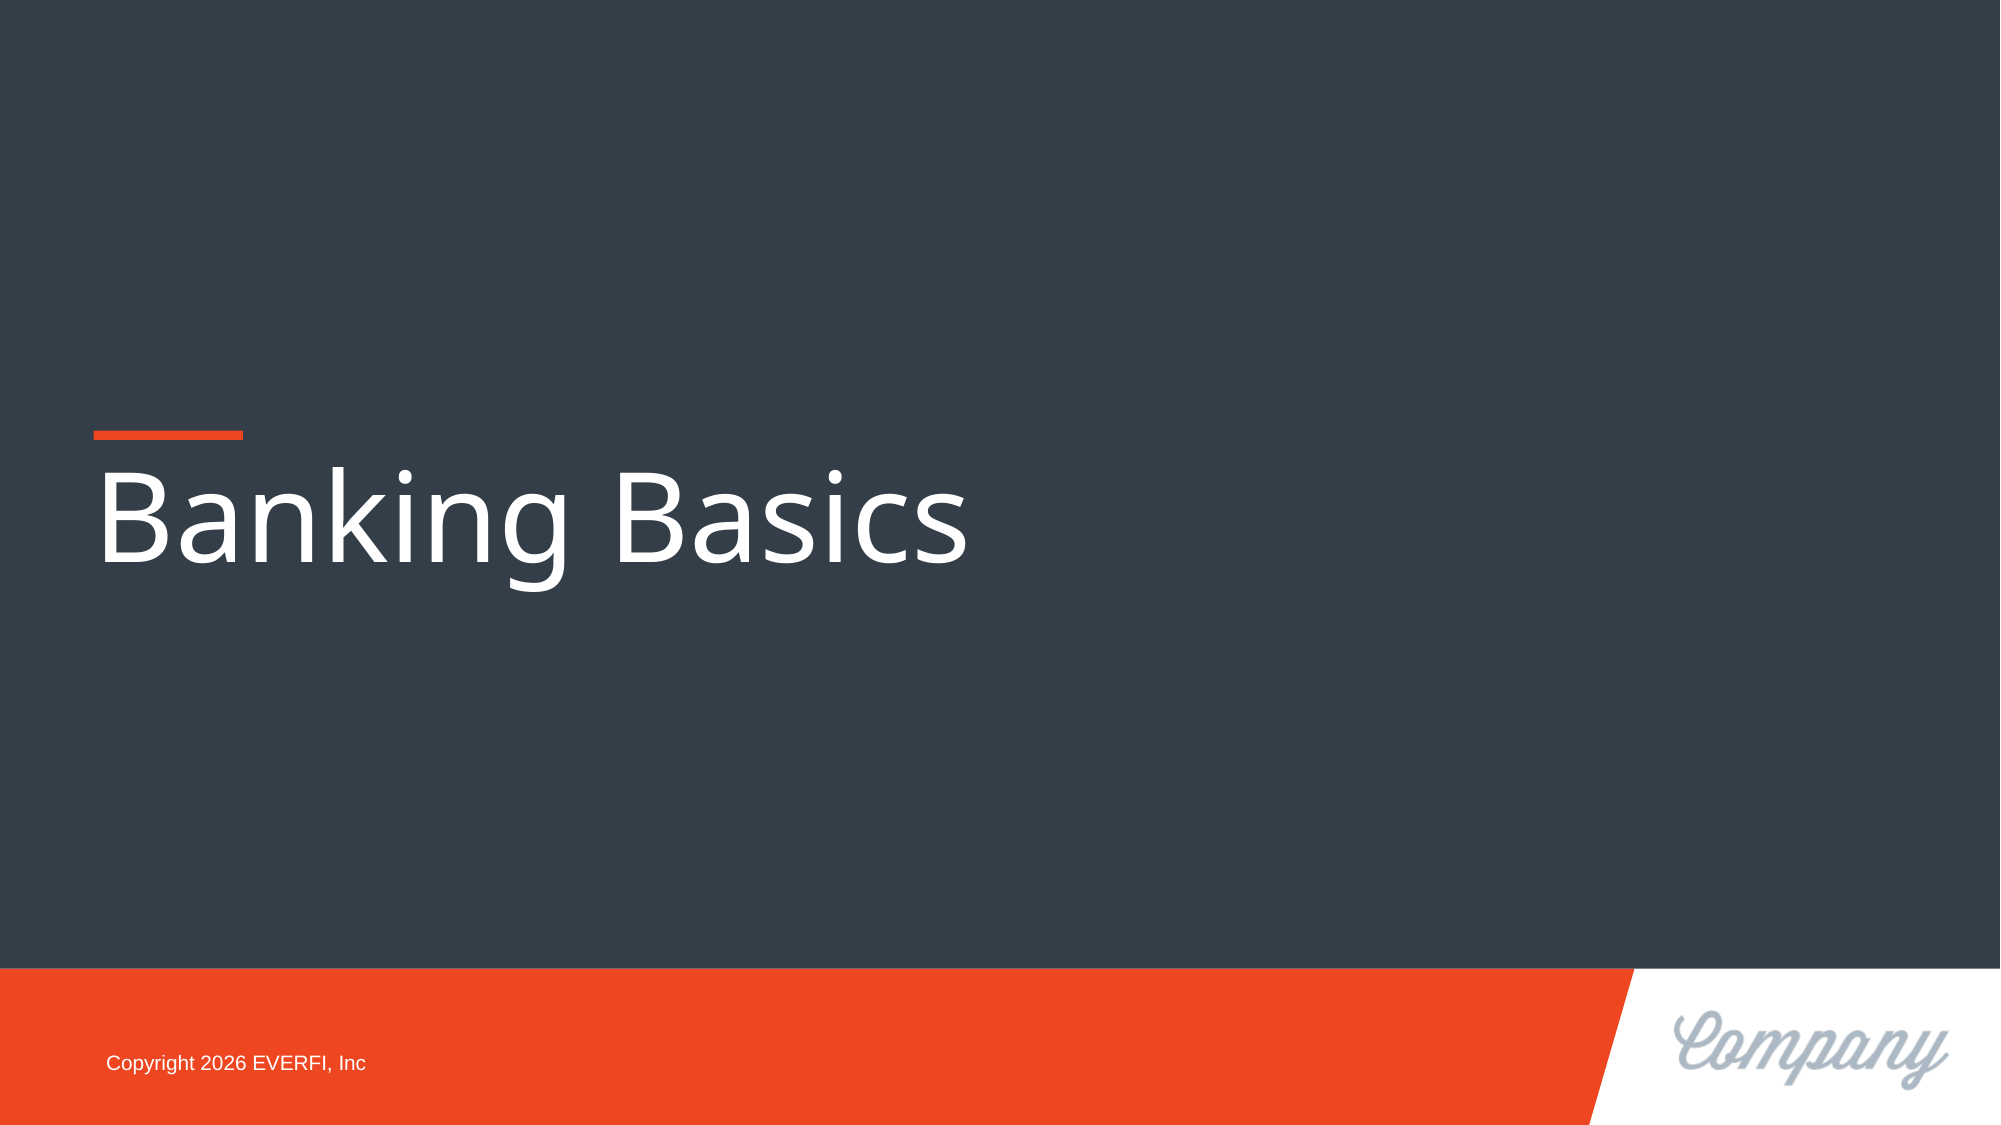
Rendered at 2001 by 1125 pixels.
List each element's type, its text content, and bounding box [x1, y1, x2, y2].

title Banking Basics [79, 447, 1894, 651]
footer Copyright 2026 EVERFI, Inc [91, 1041, 1440, 1125]
picture [1665, 998, 1967, 1096]
